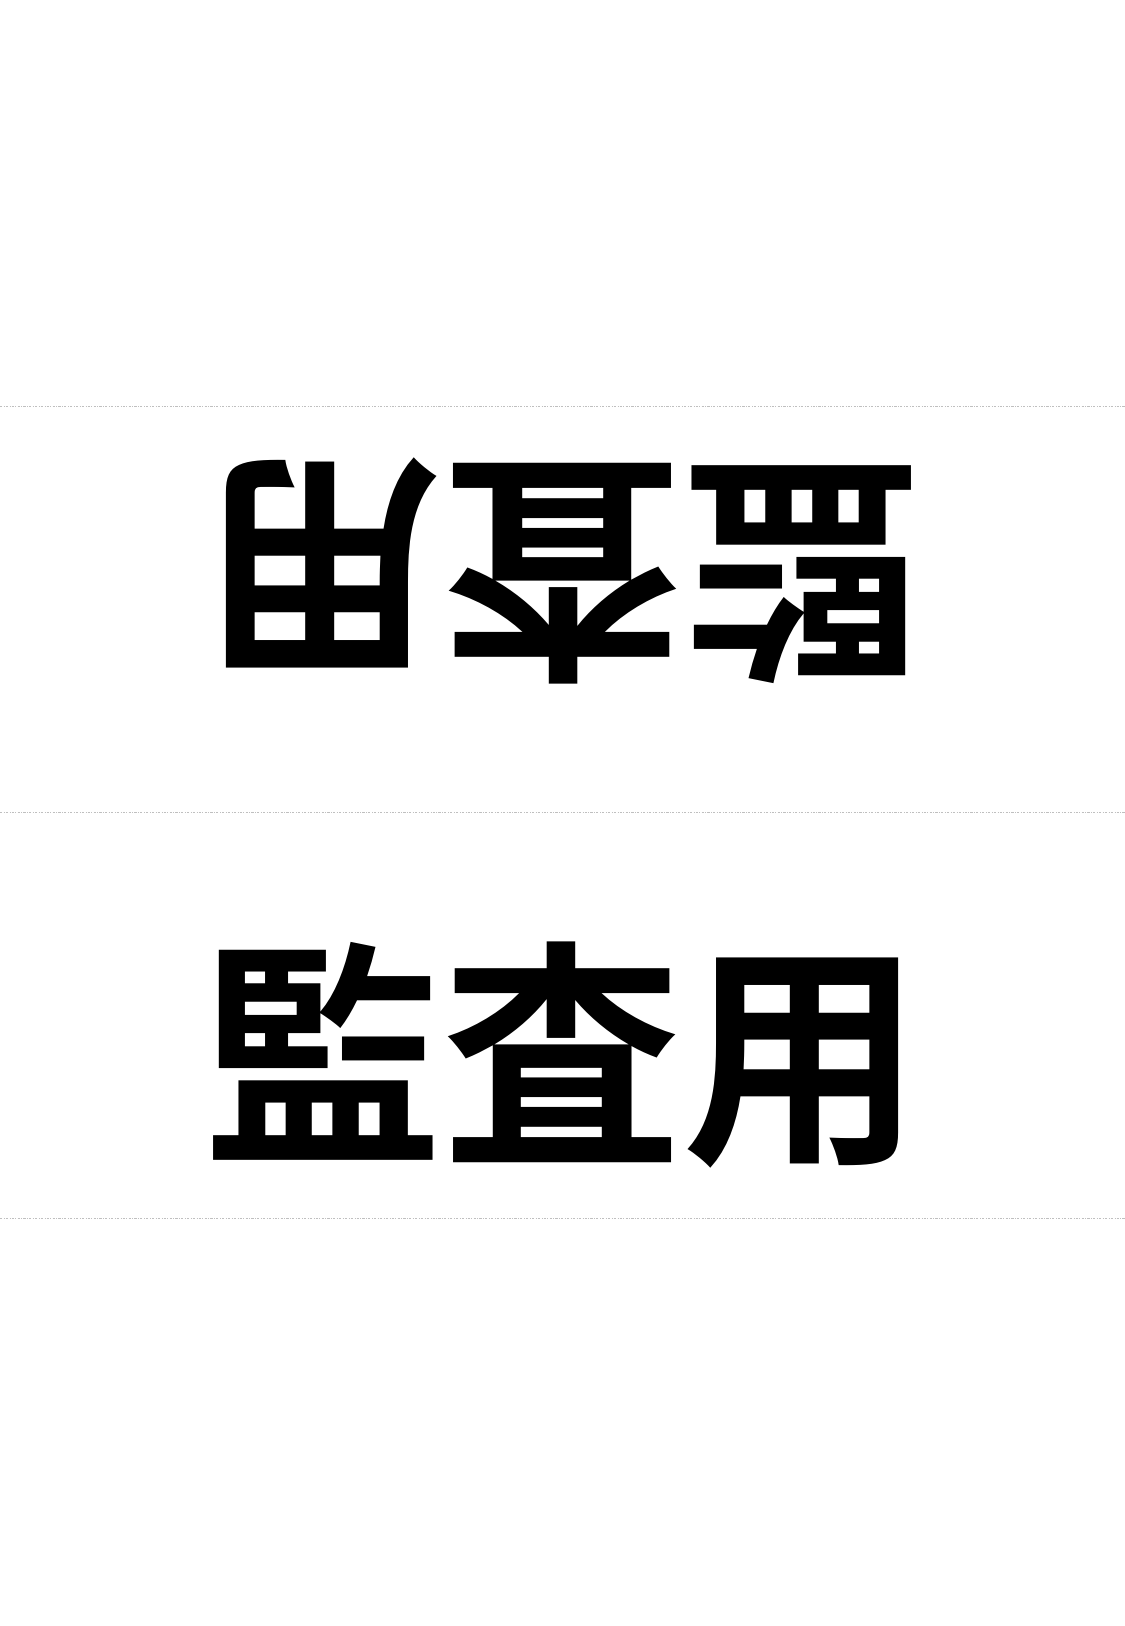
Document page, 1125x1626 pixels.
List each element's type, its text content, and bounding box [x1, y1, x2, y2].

text_box 監査用 [188, 425, 937, 728]
text_box 監査用 [188, 898, 937, 1201]
